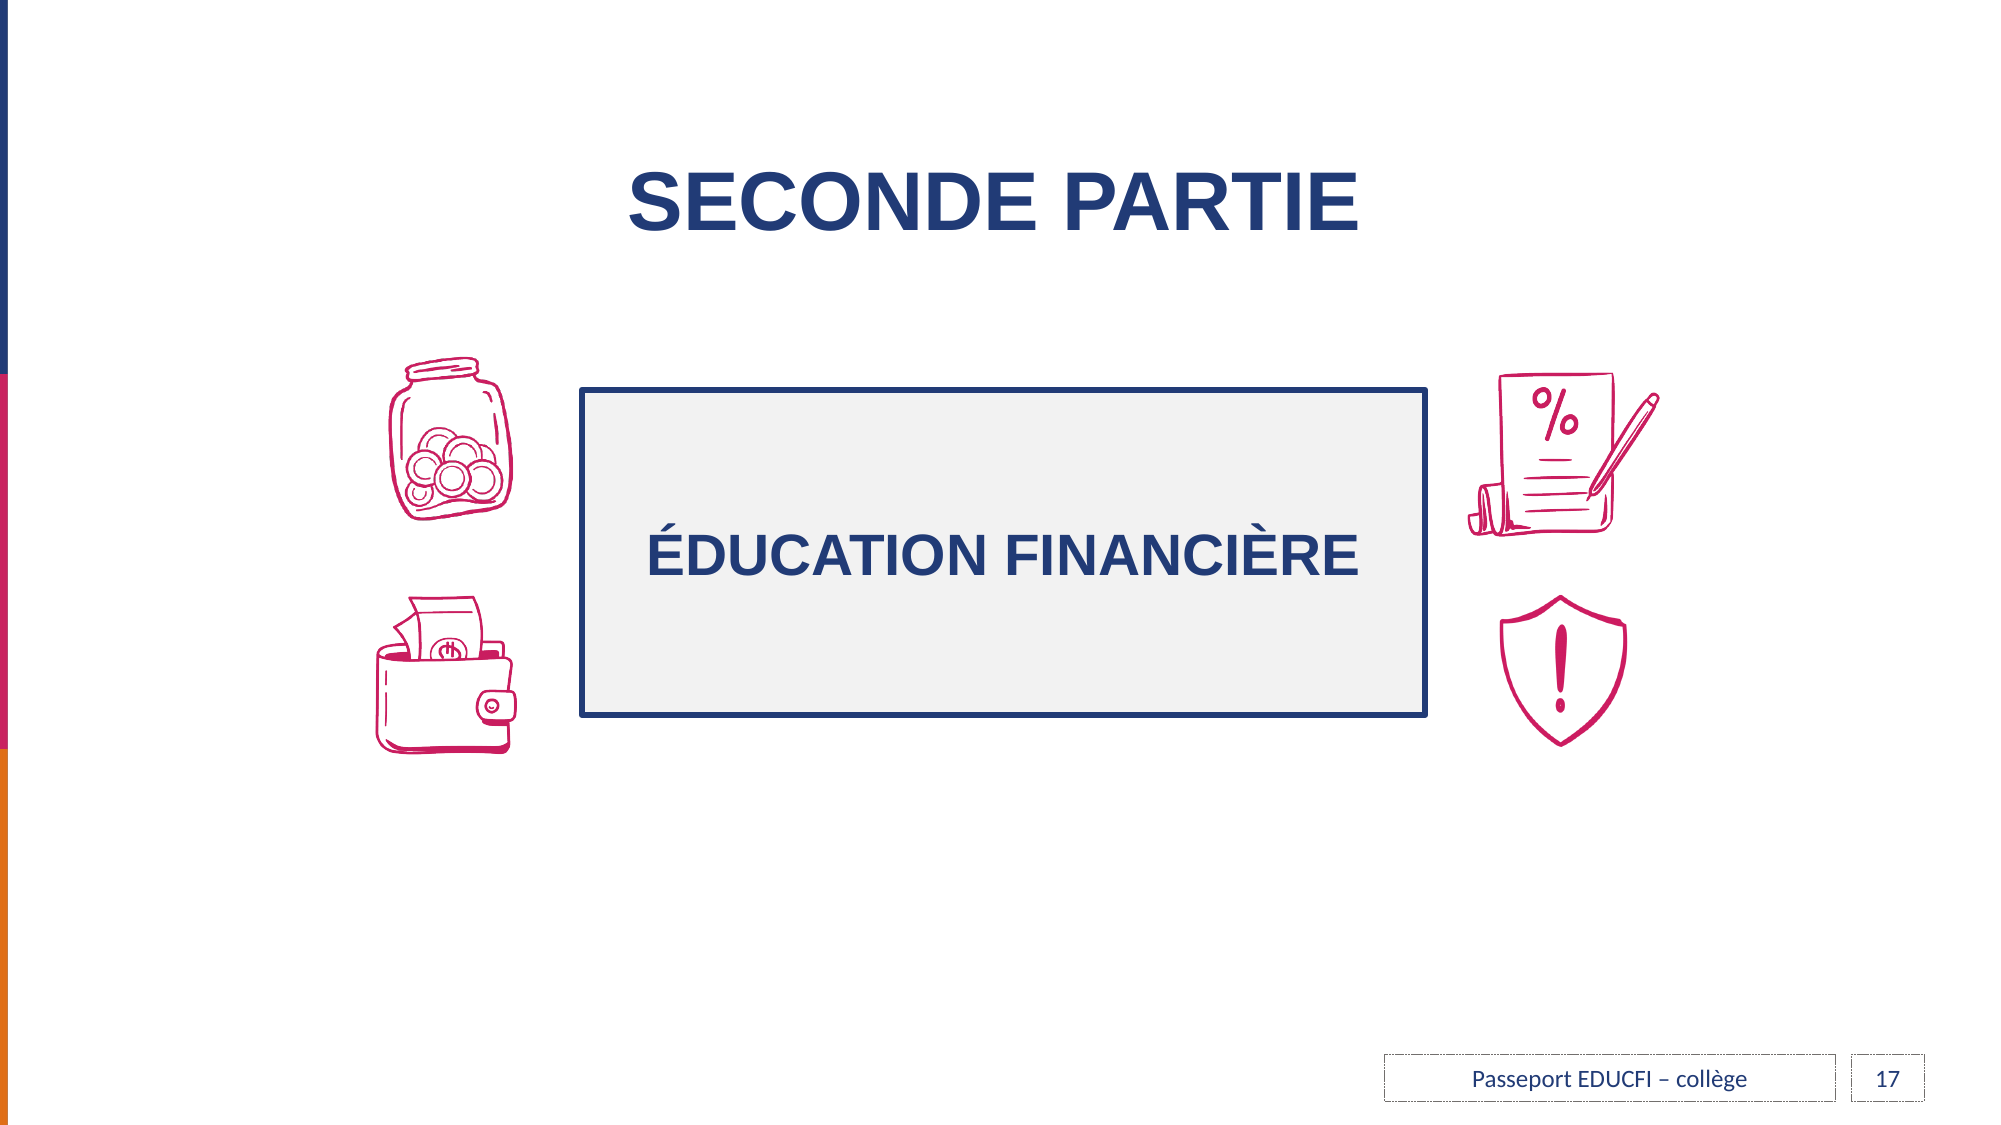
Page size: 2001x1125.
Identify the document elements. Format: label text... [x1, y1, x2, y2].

picture [0, 0, 8, 151]
picture [1463, 354, 1664, 555]
picture [366, 354, 535, 523]
picture [0, 258, 8, 1125]
picture [357, 586, 535, 764]
text_box SECONDE PARTIE [0, 151, 1989, 258]
picture [1489, 586, 1638, 754]
slide_number 17 [1851, 1054, 1925, 1102]
footer Passeport EDUCFI – collège [1384, 1054, 1836, 1102]
text_box ÉDUCATION FINANCIÈRE [581, 390, 1426, 715]
